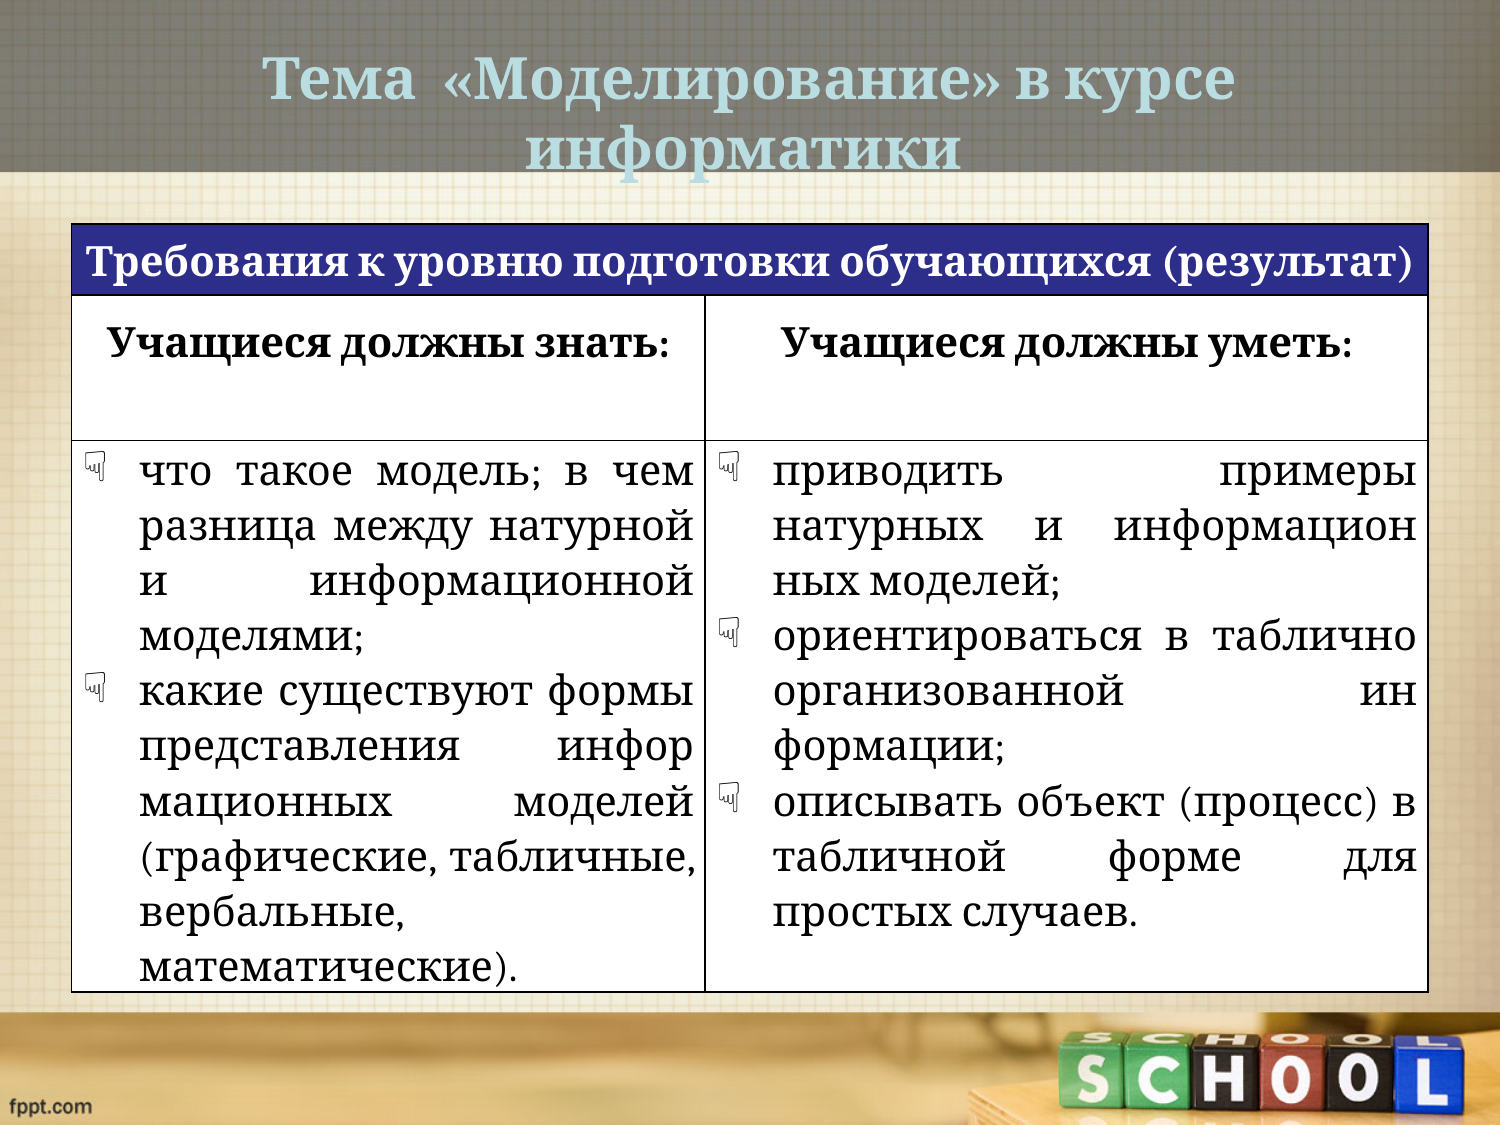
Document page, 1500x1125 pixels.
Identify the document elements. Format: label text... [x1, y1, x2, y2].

table_cell приводить примеры натурных и информацион­ных моделей; ориентироваться в таблично организованной ин­формации; описывать объект (процесс) в табличной форме для простых случаев. [706, 441, 1427, 991]
table_cell Учащиеся должны уметь: [706, 296, 1427, 440]
table_cell Учащиеся должны знать: [72, 296, 704, 440]
table_header Требования к уровню подготовки обучающихся (результат) [72, 225, 1427, 294]
table_cell что такое модель; в чем разница между натур­ной и информационной моделями; какие существуют формы представления инфор­мационных моделей (графические, табличные, вербальные, математические). [72, 441, 704, 991]
picture [0, 0, 1500, 1125]
title Тема «Моделирование» в курсе информатики [74, 44, 1426, 178]
